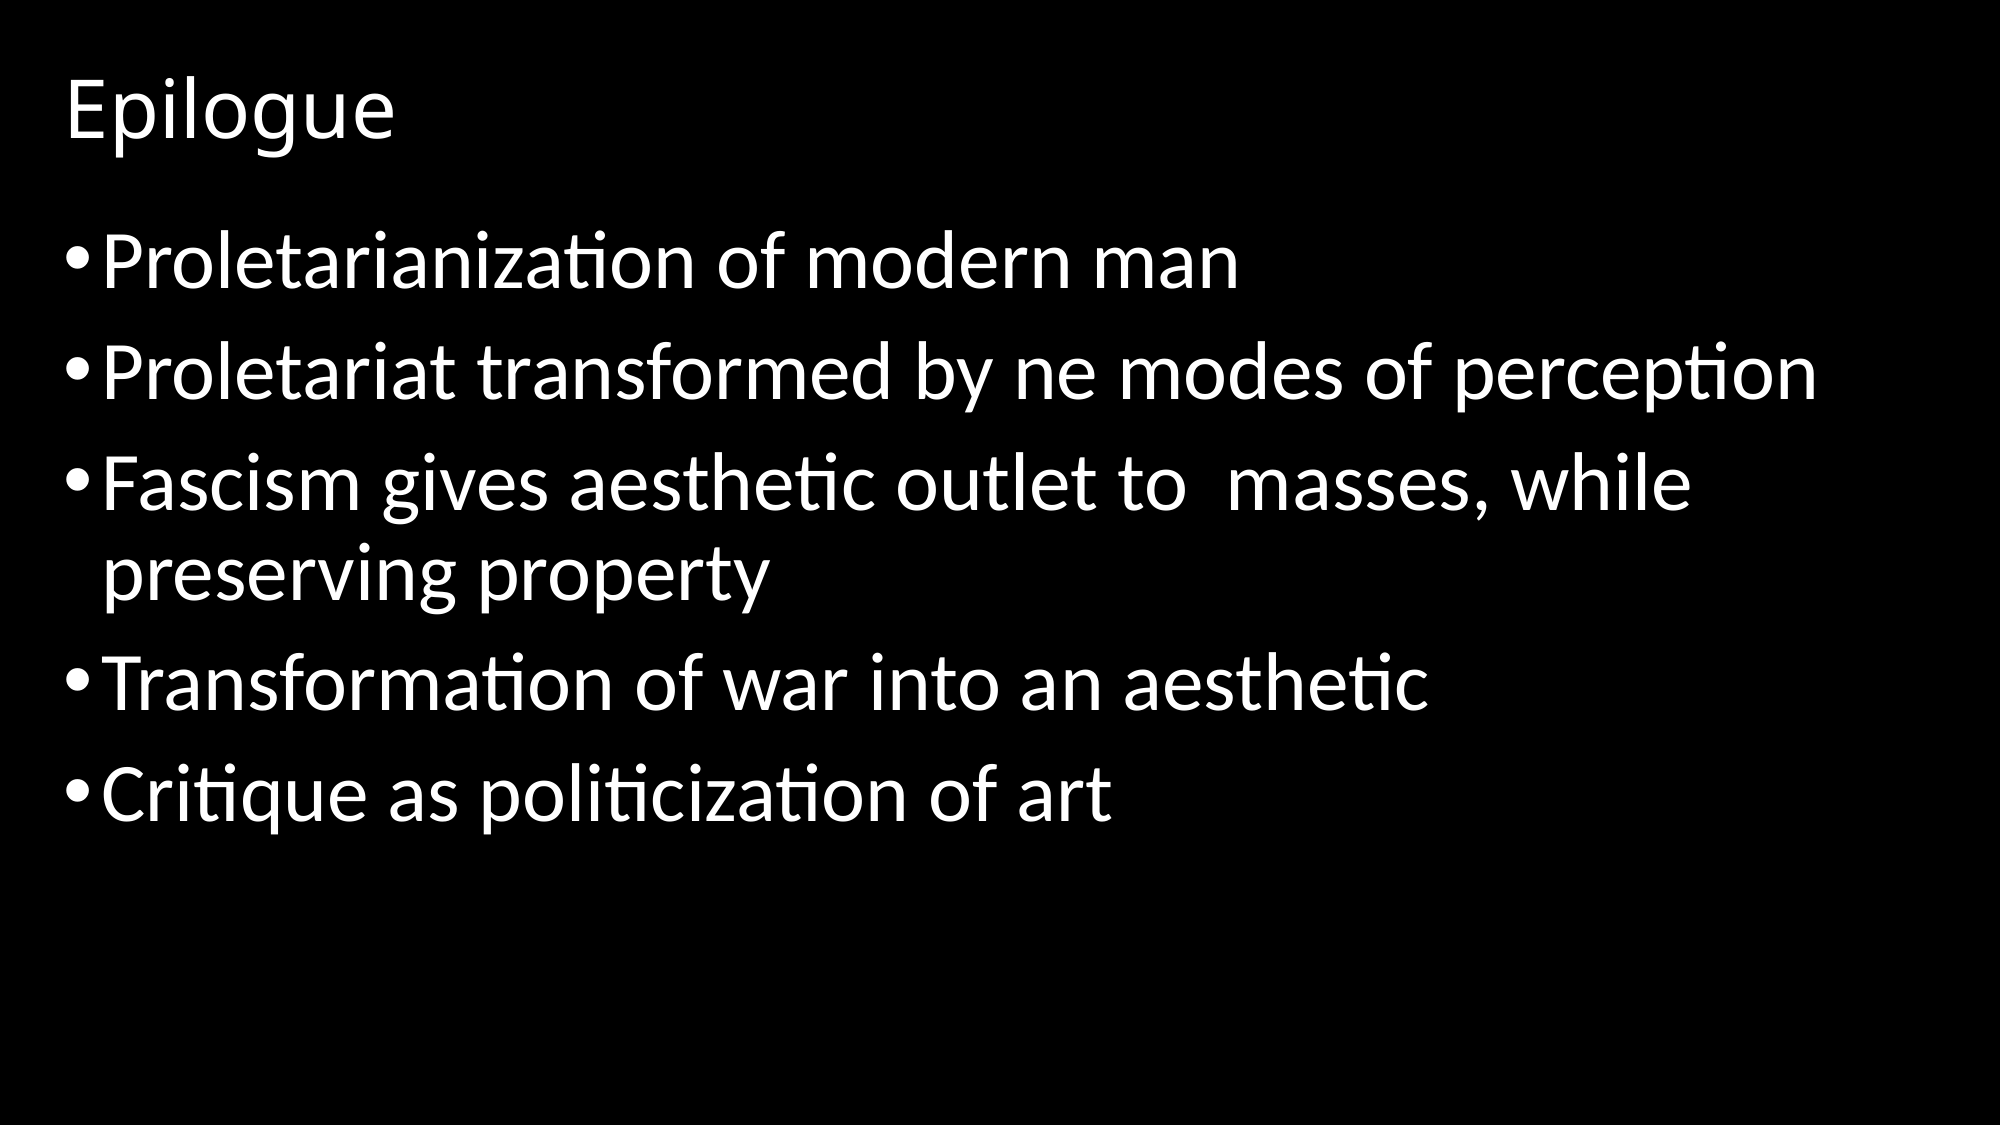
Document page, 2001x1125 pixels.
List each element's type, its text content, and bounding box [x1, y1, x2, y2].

list Proletarianization of modern man Proletariat transformed by ne modes of perception Fascism gives aesthetic outlet to masses, while preserving property Transformation of war into an aesthetic Critique as politicization of art [48, 209, 1921, 1014]
title Epilogue [48, 59, 1863, 164]
